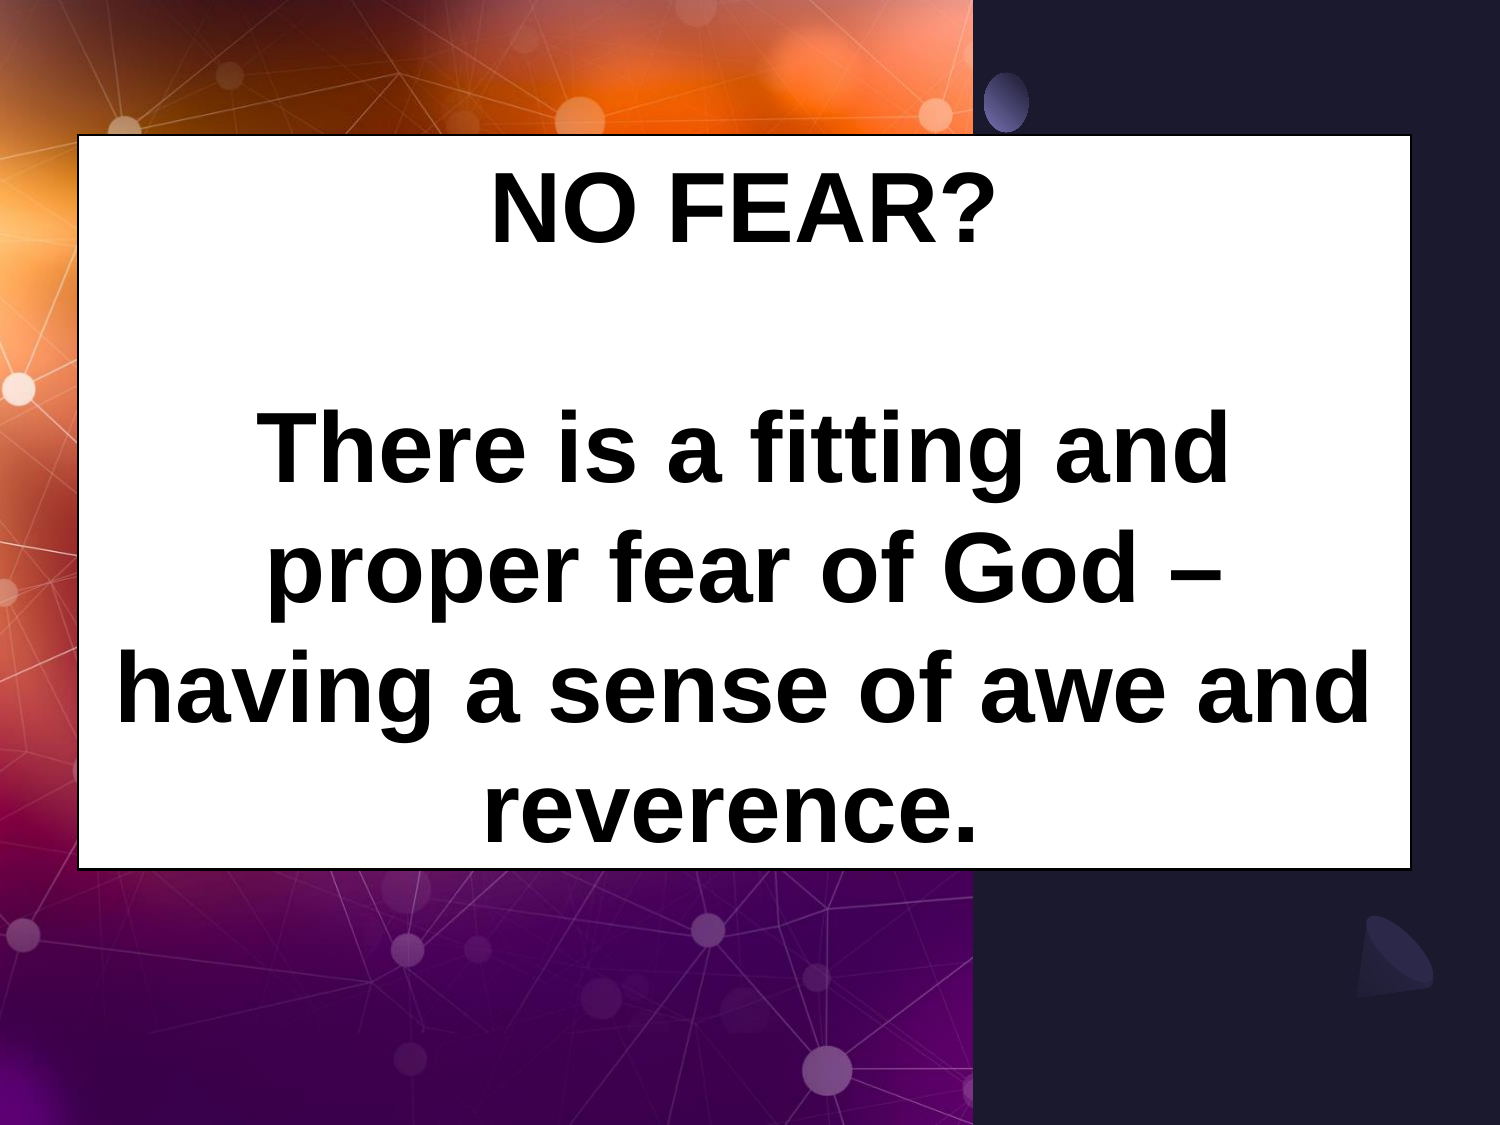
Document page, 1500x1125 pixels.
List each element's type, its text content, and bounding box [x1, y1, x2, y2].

text_box NO FEAR? There is a fitting and proper fear of God – having a sense of awe and reverence. [973, 134, 1412, 871]
picture [0, 0, 973, 1125]
